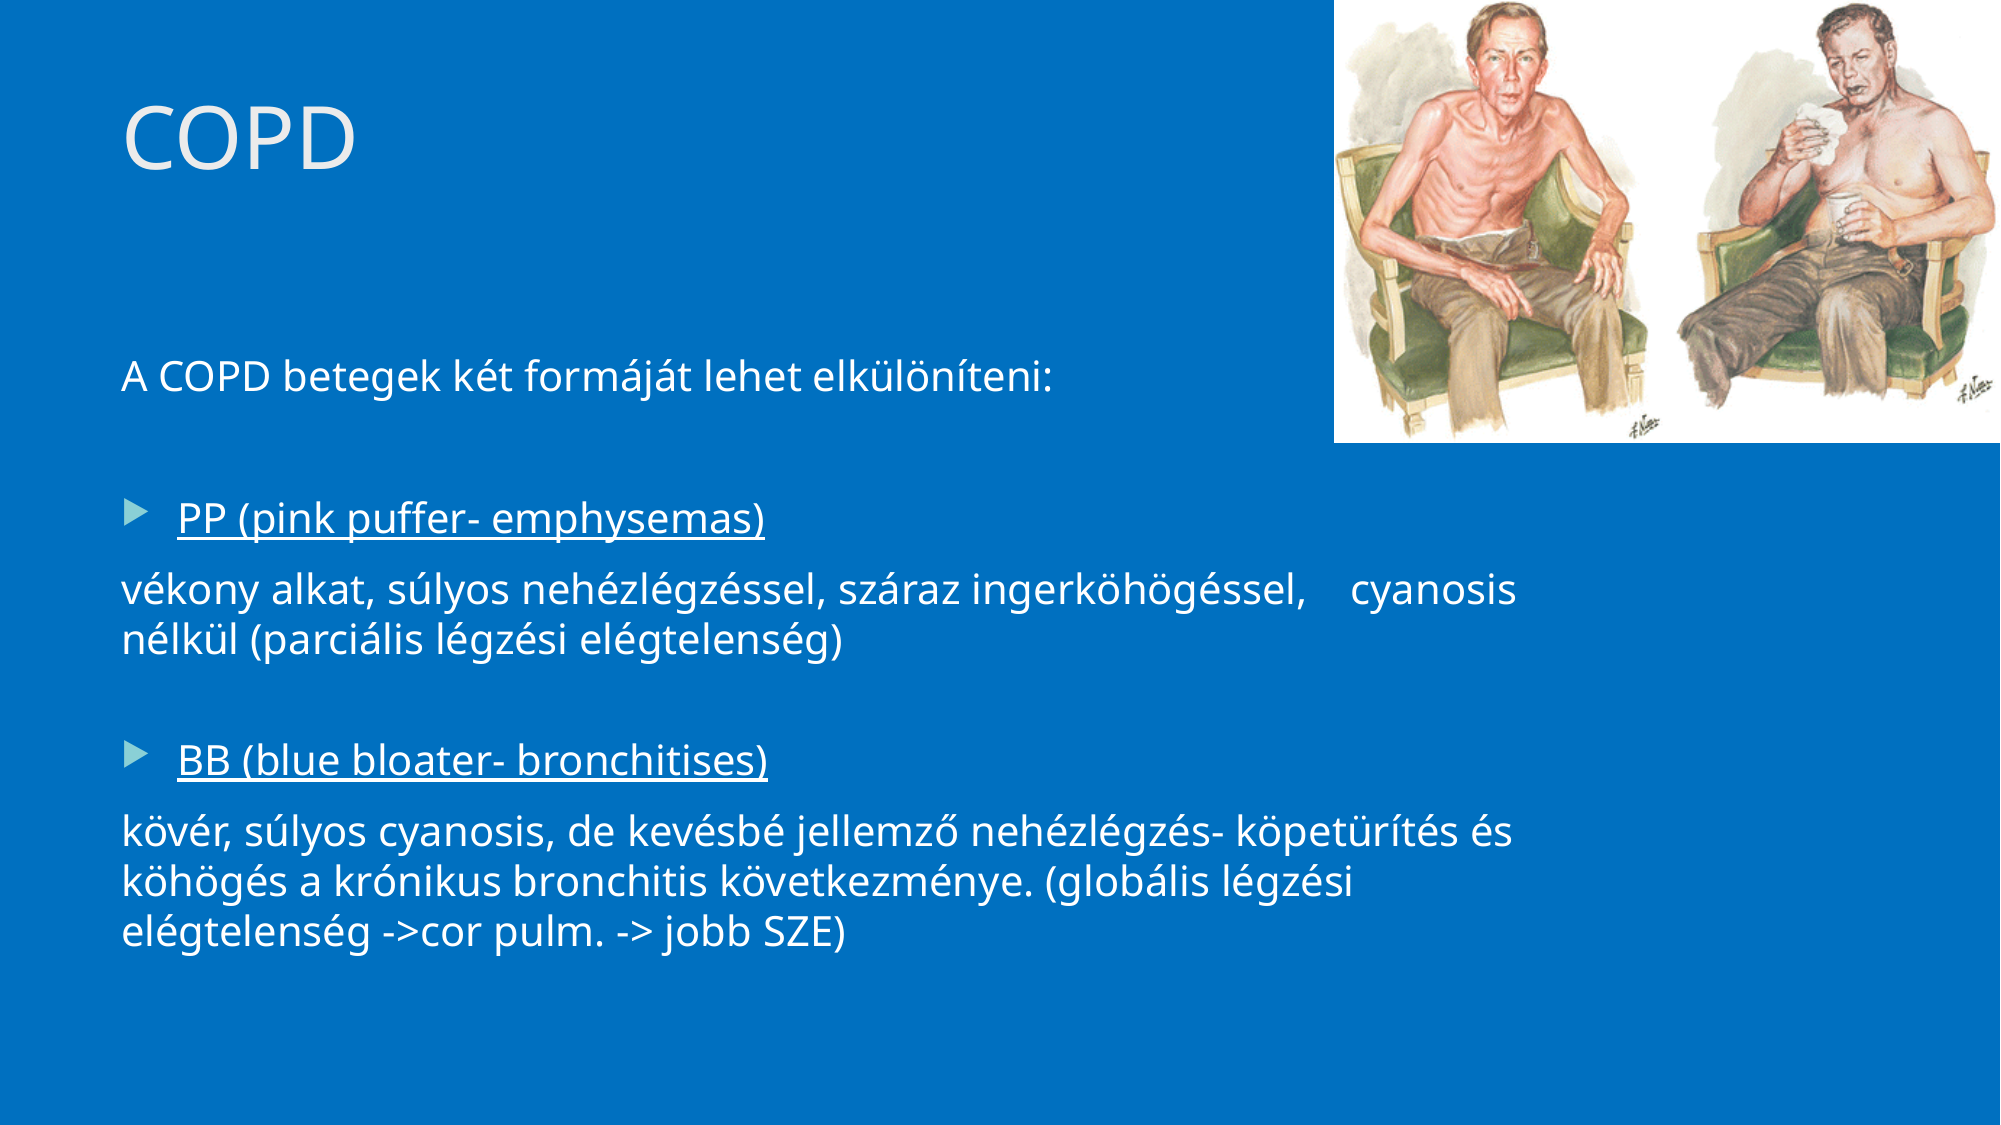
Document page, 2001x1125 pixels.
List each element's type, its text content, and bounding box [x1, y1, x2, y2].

list A COPD betegek két formáját lehet elkülöníteni: PP (pink puffer- emphysemas) vékony alkat, súlyos nehézlégzéssel, száraz ingerköhögéssel, cyanosis nélkül (parciális légzési elégtelenség) BB (blue bloater- bronchitises) kövér, súlyos cyanosis, de kevésbé jellemző nehézlégzés- köpetürítés és köhögés a krónikus bronchitis következménye. (globális légzési elégtelenség ->cor pulm. -> jobb SZE) [106, 342, 1574, 1031]
title COPD [106, 74, 1328, 304]
picture [1334, 0, 2000, 444]
